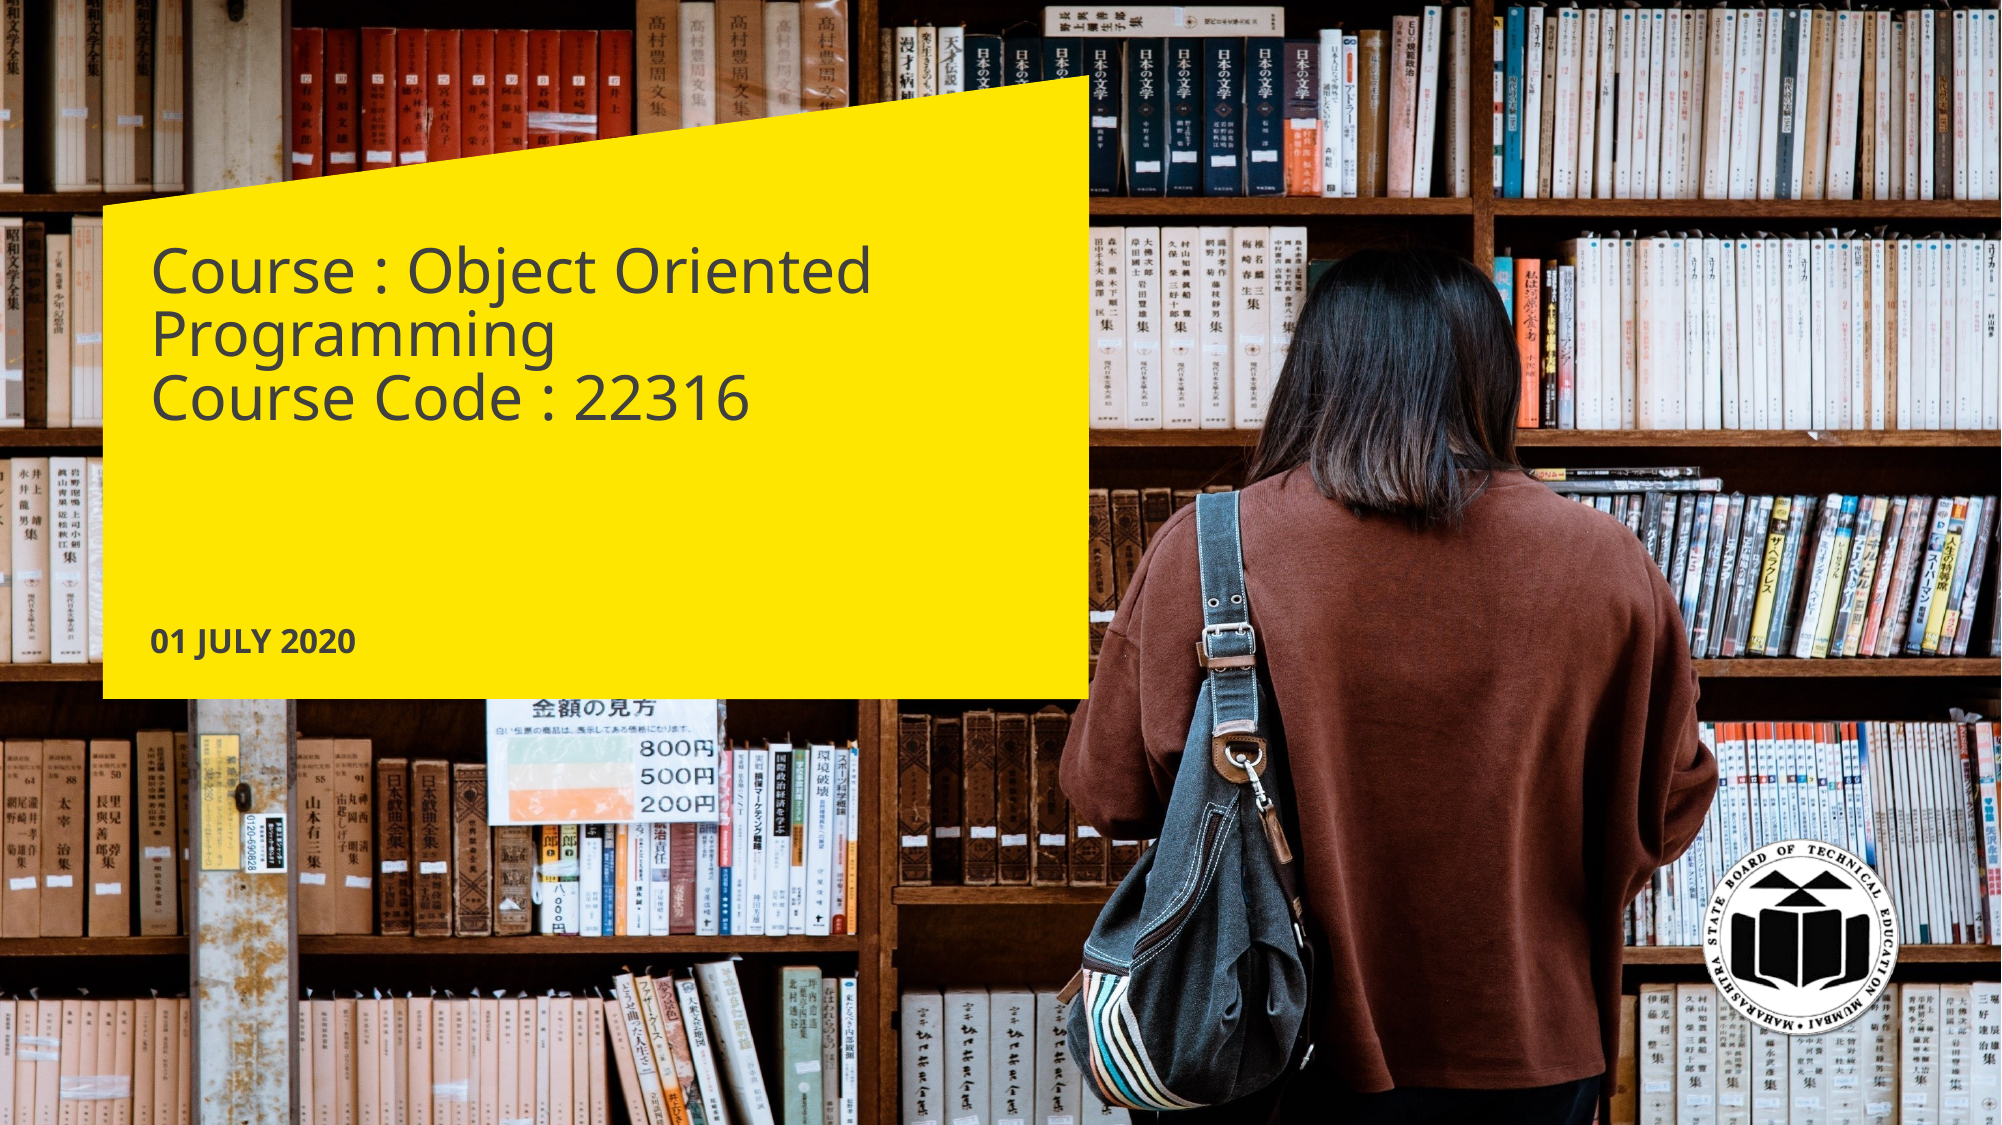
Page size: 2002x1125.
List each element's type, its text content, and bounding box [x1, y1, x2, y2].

title Course : Object Oriented Programming Course Code : 22316 [150, 242, 1040, 384]
picture [0, 0, 2001, 1125]
subtitle 01 JULY 2020 [150, 620, 1040, 846]
